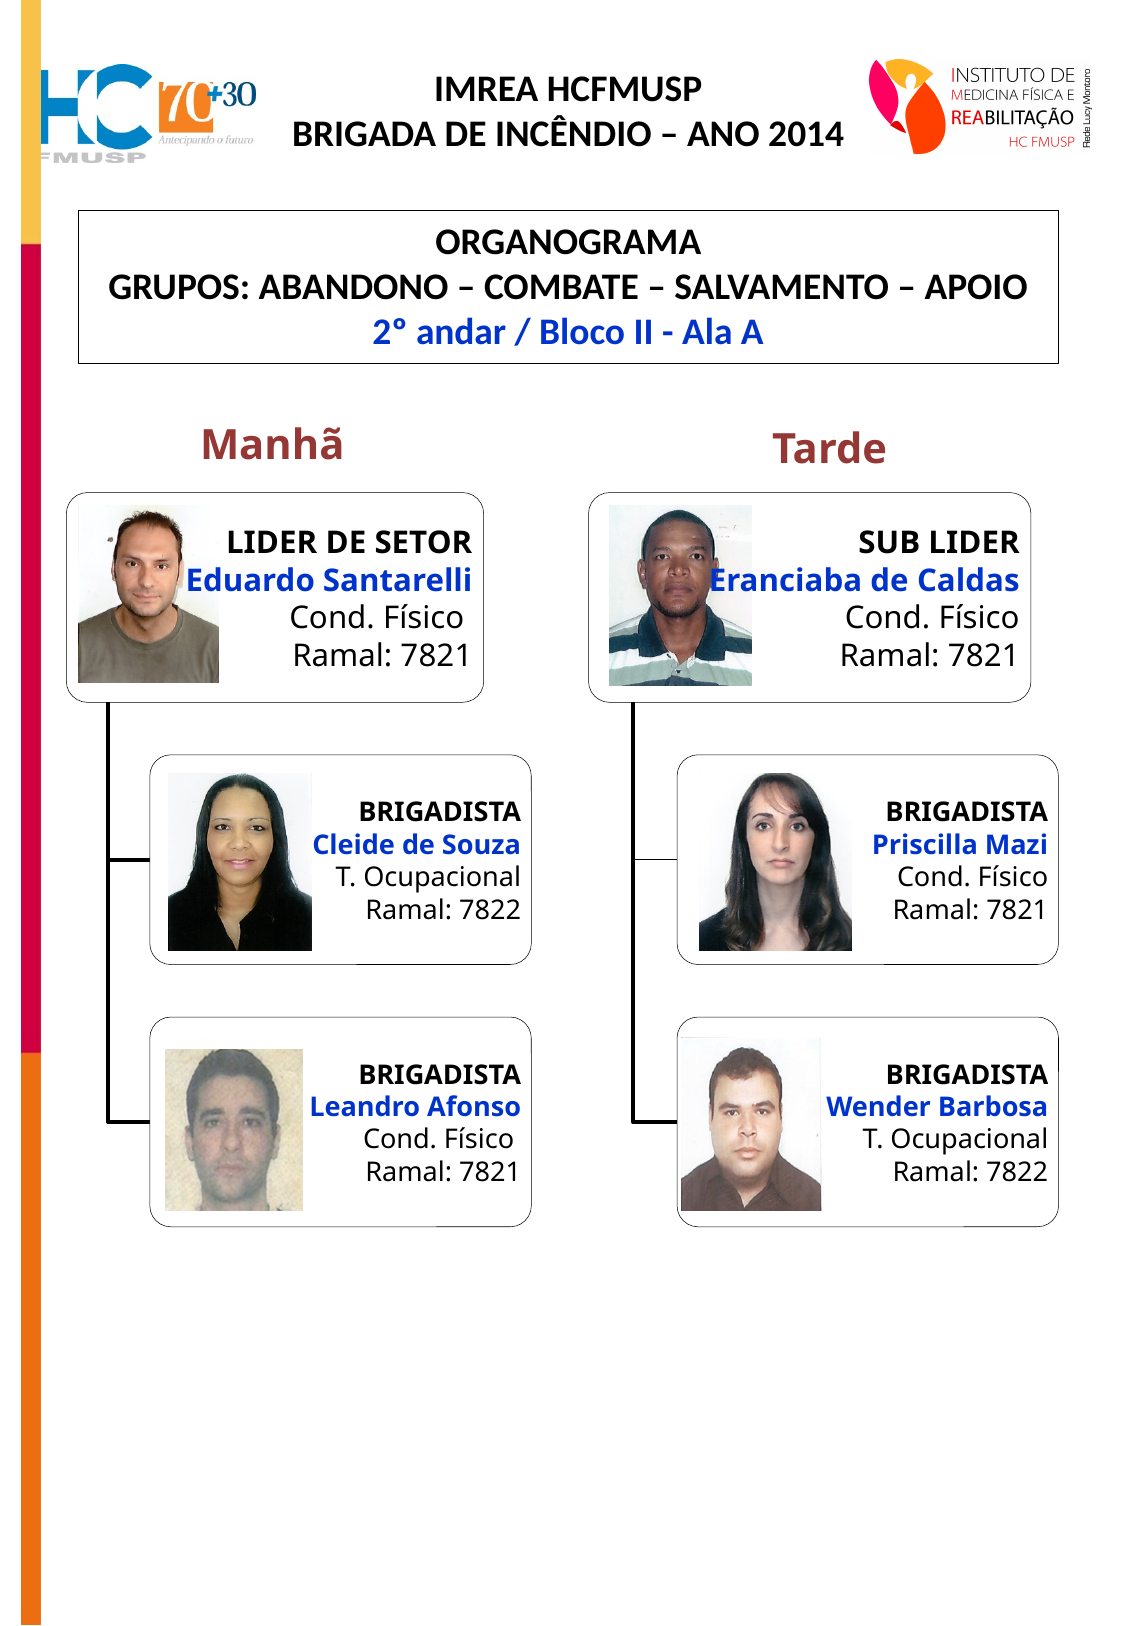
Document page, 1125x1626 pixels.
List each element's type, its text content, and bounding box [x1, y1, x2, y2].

picture [20, 0, 256, 1625]
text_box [66, 197, 1059, 1522]
picture [681, 1033, 824, 1211]
picture [168, 773, 312, 952]
text_box IMREA HCFMUSP BRIGADA DE INCÊNDIO – ANO 2014 [267, 56, 870, 162]
picture [698, 773, 853, 952]
picture [165, 1037, 303, 1211]
picture [869, 59, 1092, 155]
